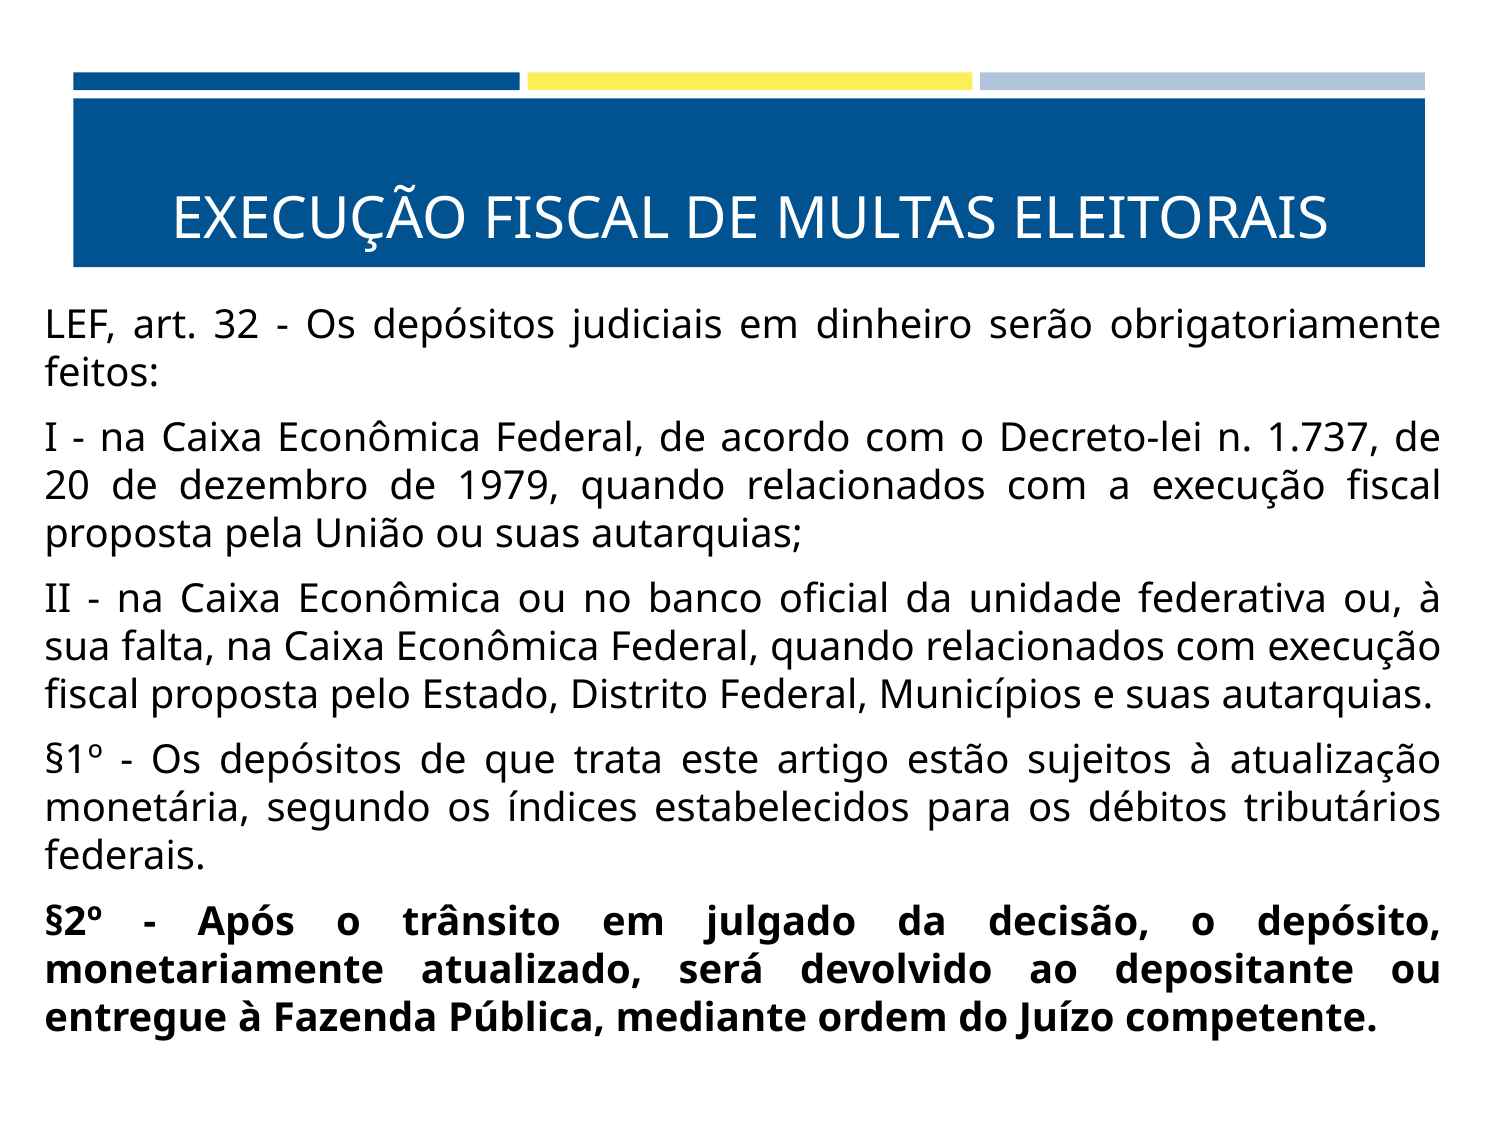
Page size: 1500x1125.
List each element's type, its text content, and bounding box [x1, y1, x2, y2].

list LEF, art. 32 - Os depósitos judiciais em dinheiro serão obrigatoriamente feitos: I - na Caixa Econômica Federal, de acordo com o Decreto-lei n. 1.737, de 20 de dezembro de 1979, quando relacionados com a execução fiscal proposta pela União ou suas autarquias; II - na Caixa Econômica ou no banco oficial da unidade federativa ou, à sua falta, na Caixa Econômica Federal, quando relacionados com execução fiscal proposta pelo Estado, Distrito Federal, Municípios e suas autarquias. §1º - Os depósitos de que trata este artigo estão sujeitos à atualização monetária, segundo os índices estabelecidos para os débitos tributários federais. §2º - Após o trânsito em julgado da decisão, o depósito, monetariamente atualizado, será devolvido ao depositante ou entregue à Fazenda Pública, mediante ordem do Juízo competente. [29, 290, 1459, 1094]
title EXECUÇÃO FISCAL DE MULTAS ELEITORAIS [95, 112, 1406, 259]
